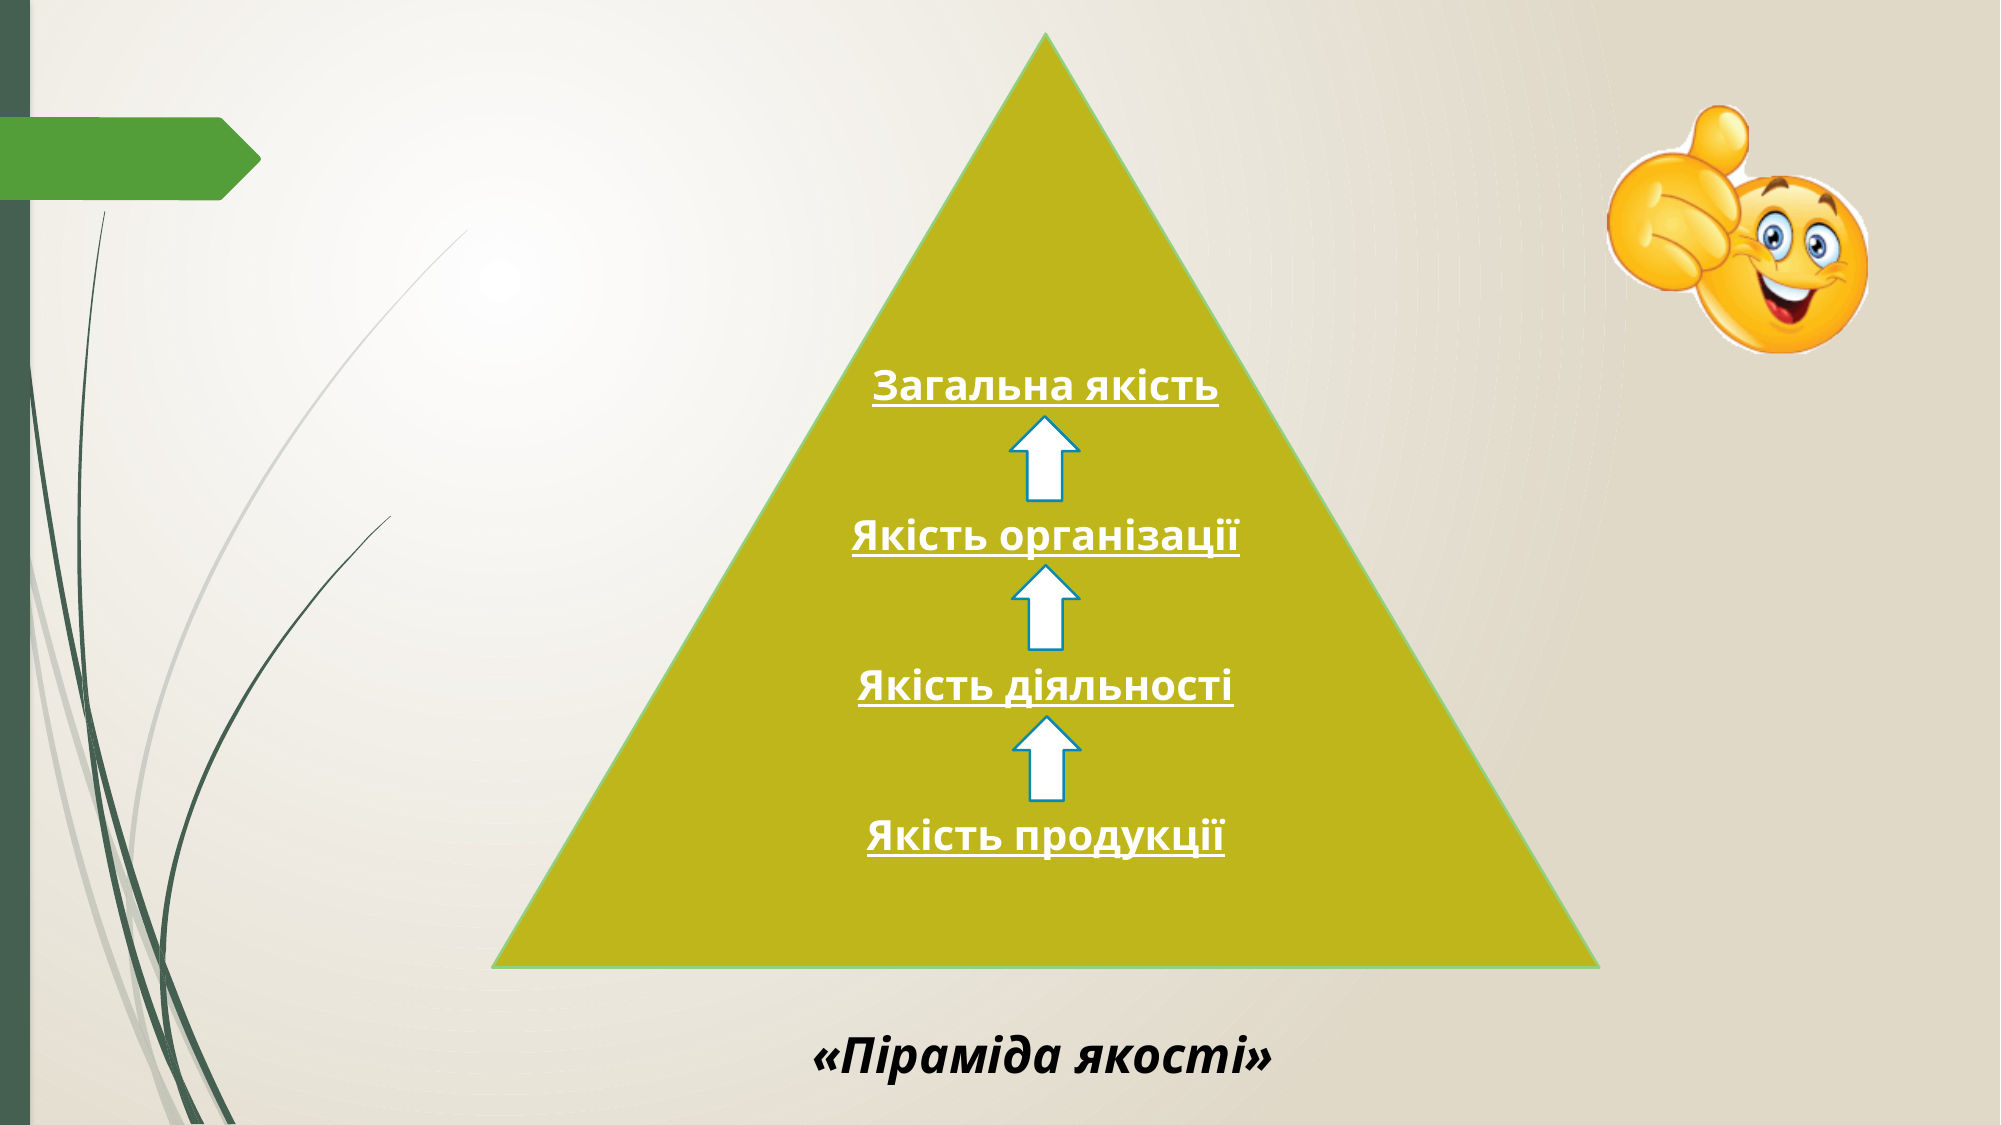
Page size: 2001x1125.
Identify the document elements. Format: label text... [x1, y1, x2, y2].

text_box [1008, 415, 1081, 503]
picture [1582, 74, 1896, 388]
text_box [1010, 564, 1081, 651]
text_box [1011, 715, 1082, 803]
text_box Загальна якість Якість організації Якість діяльності Якість продукції [491, 32, 1601, 969]
text_box «Піраміда якості» [797, 1016, 1296, 1091]
